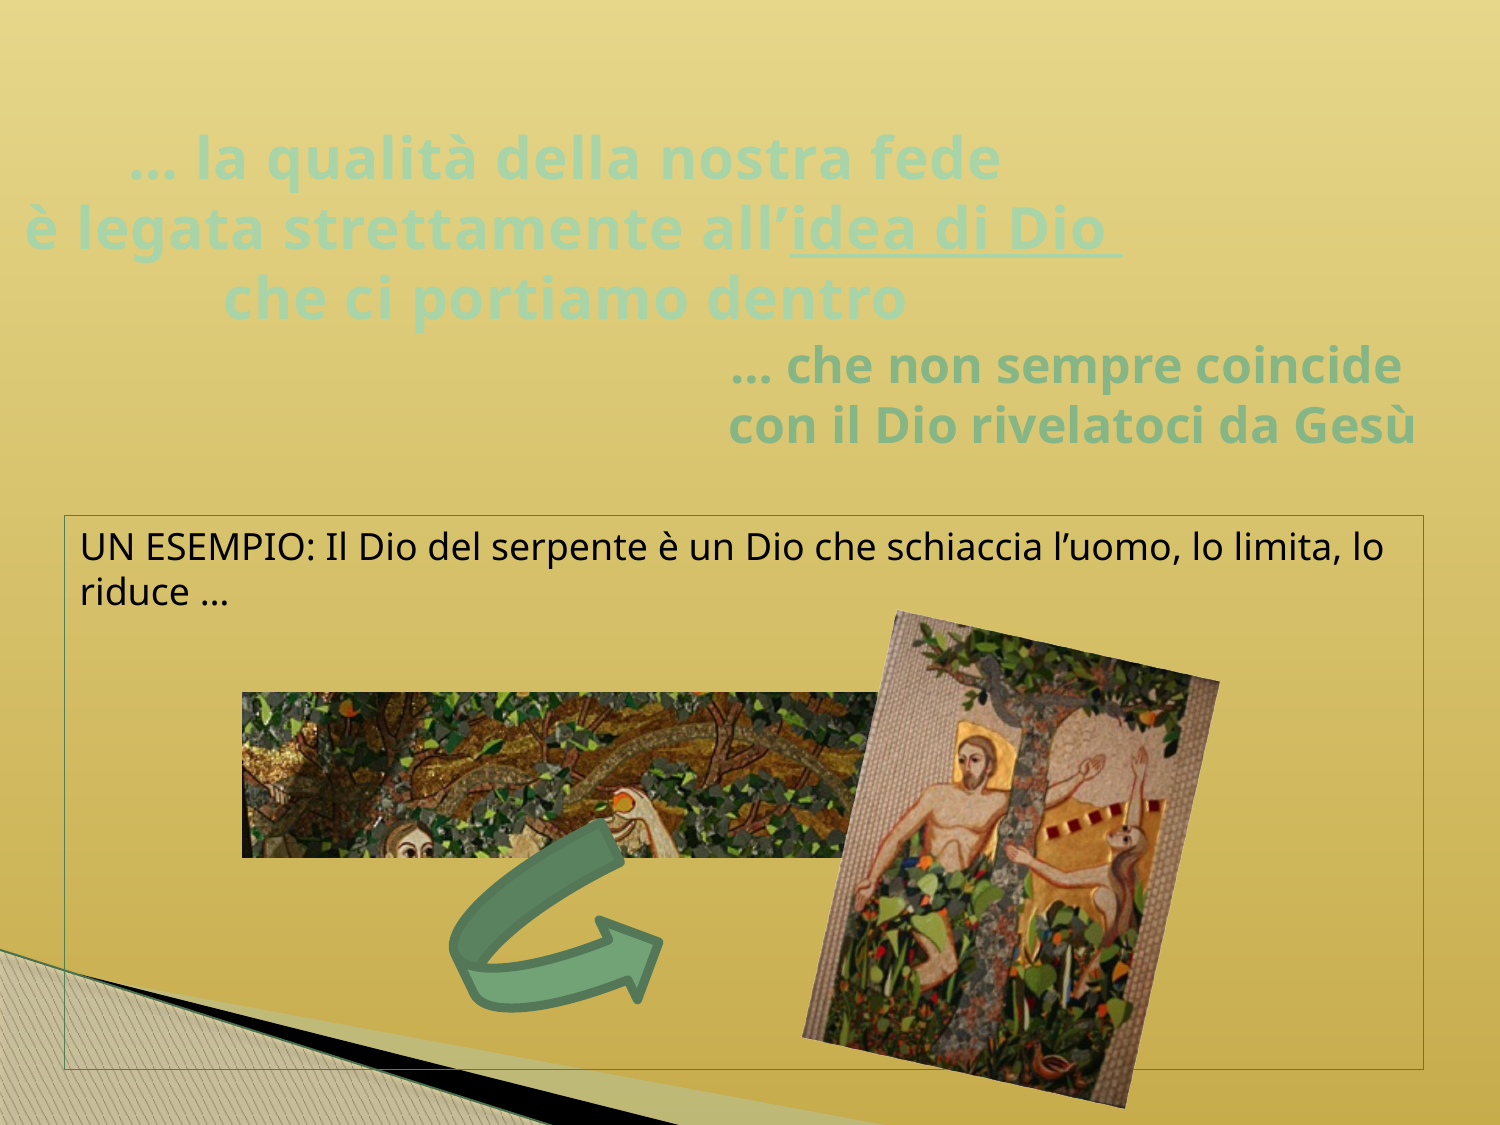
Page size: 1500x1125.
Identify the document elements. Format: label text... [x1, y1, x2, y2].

picture [241, 610, 1219, 1108]
text_box [448, 868, 664, 1013]
text_box … che non sempre coincide con il Dio rivelatoci da Gesù [713, 326, 1433, 462]
text_box … la qualità della nostra fede è legata strettamente all’idea di Dio che ci portiamo dentro [9, 113, 1139, 339]
text_box UN ESEMPIO: Il Dio del serpente è un Dio che schiaccia l’uomo, lo limita, lo riduce … [64, 515, 1424, 1070]
